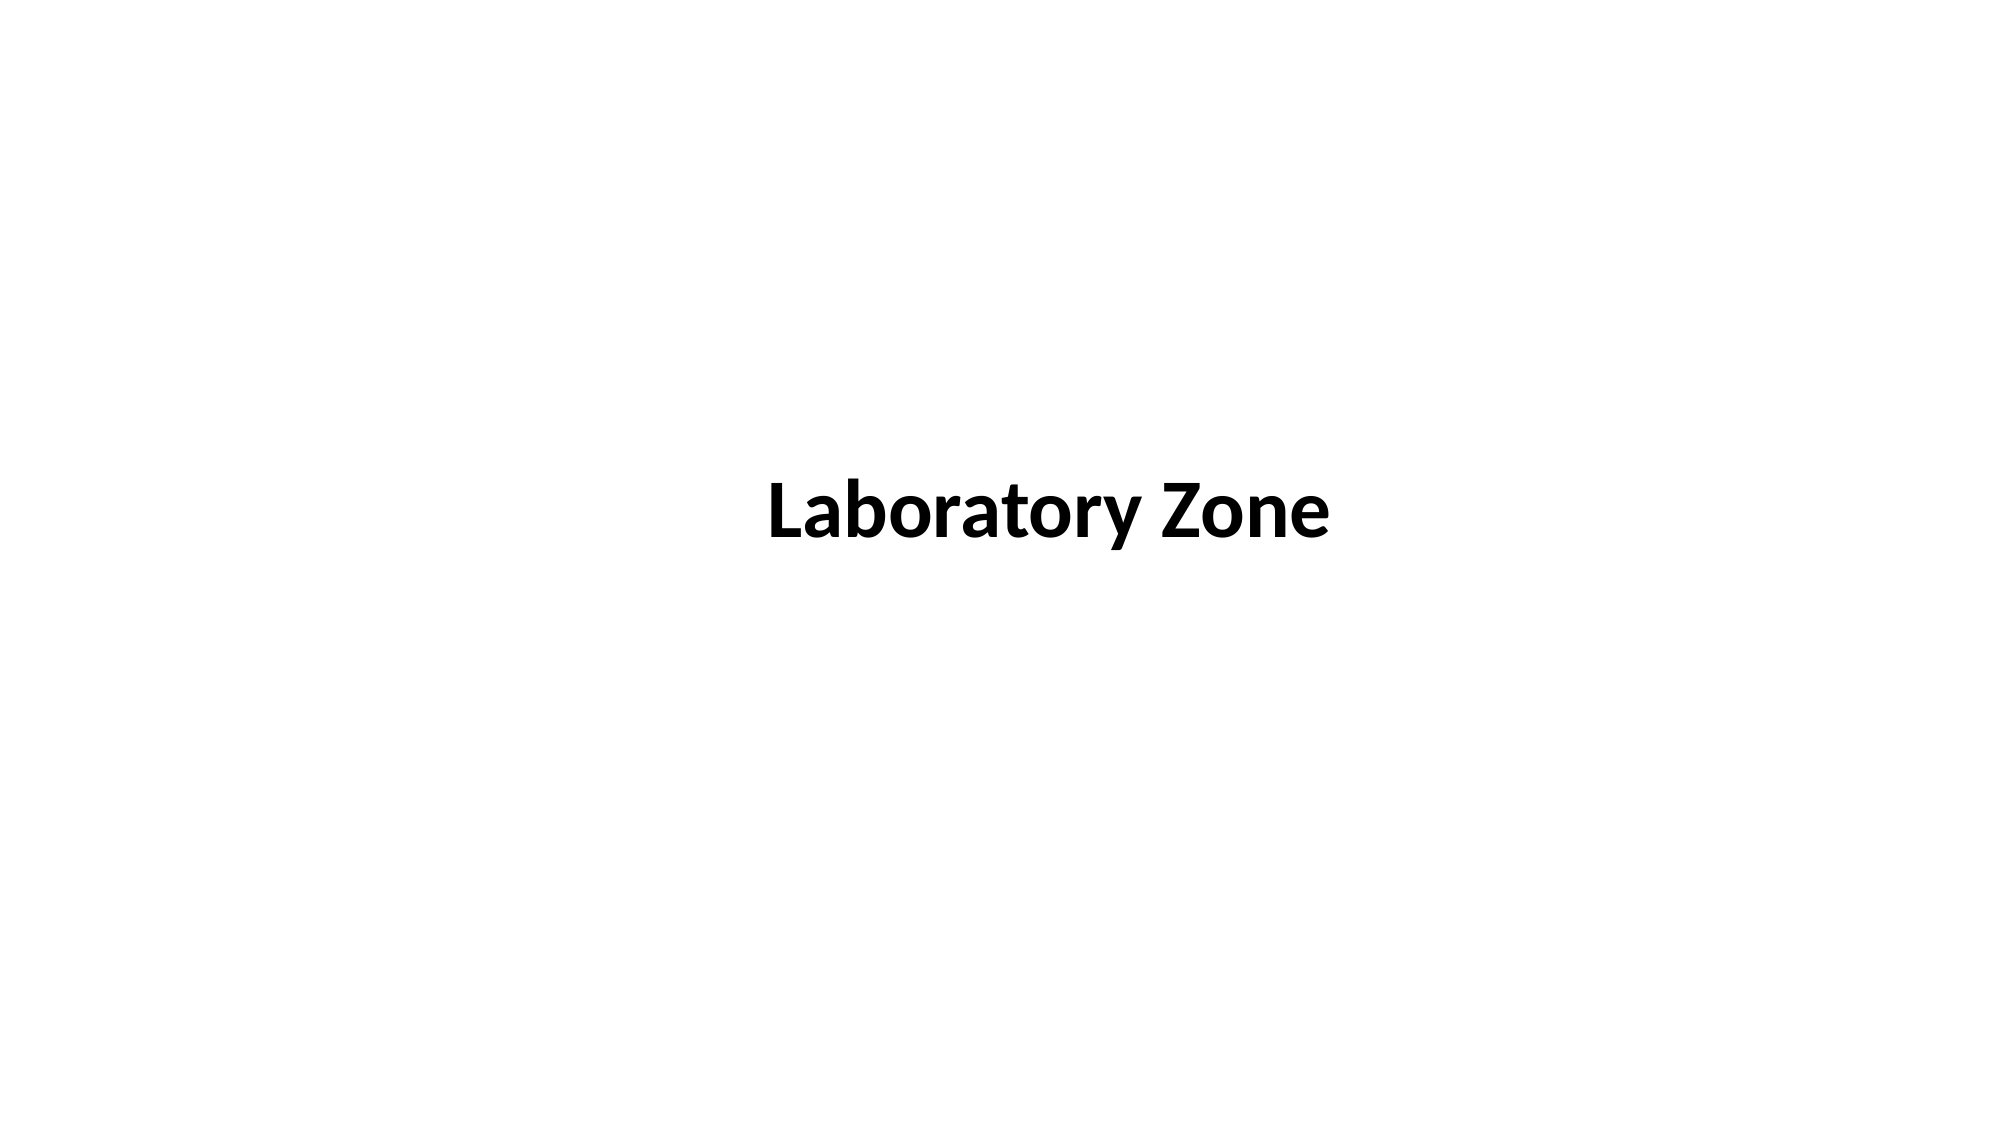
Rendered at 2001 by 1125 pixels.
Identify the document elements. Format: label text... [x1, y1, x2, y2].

text_box Laboratory Zone [752, 446, 1348, 562]
